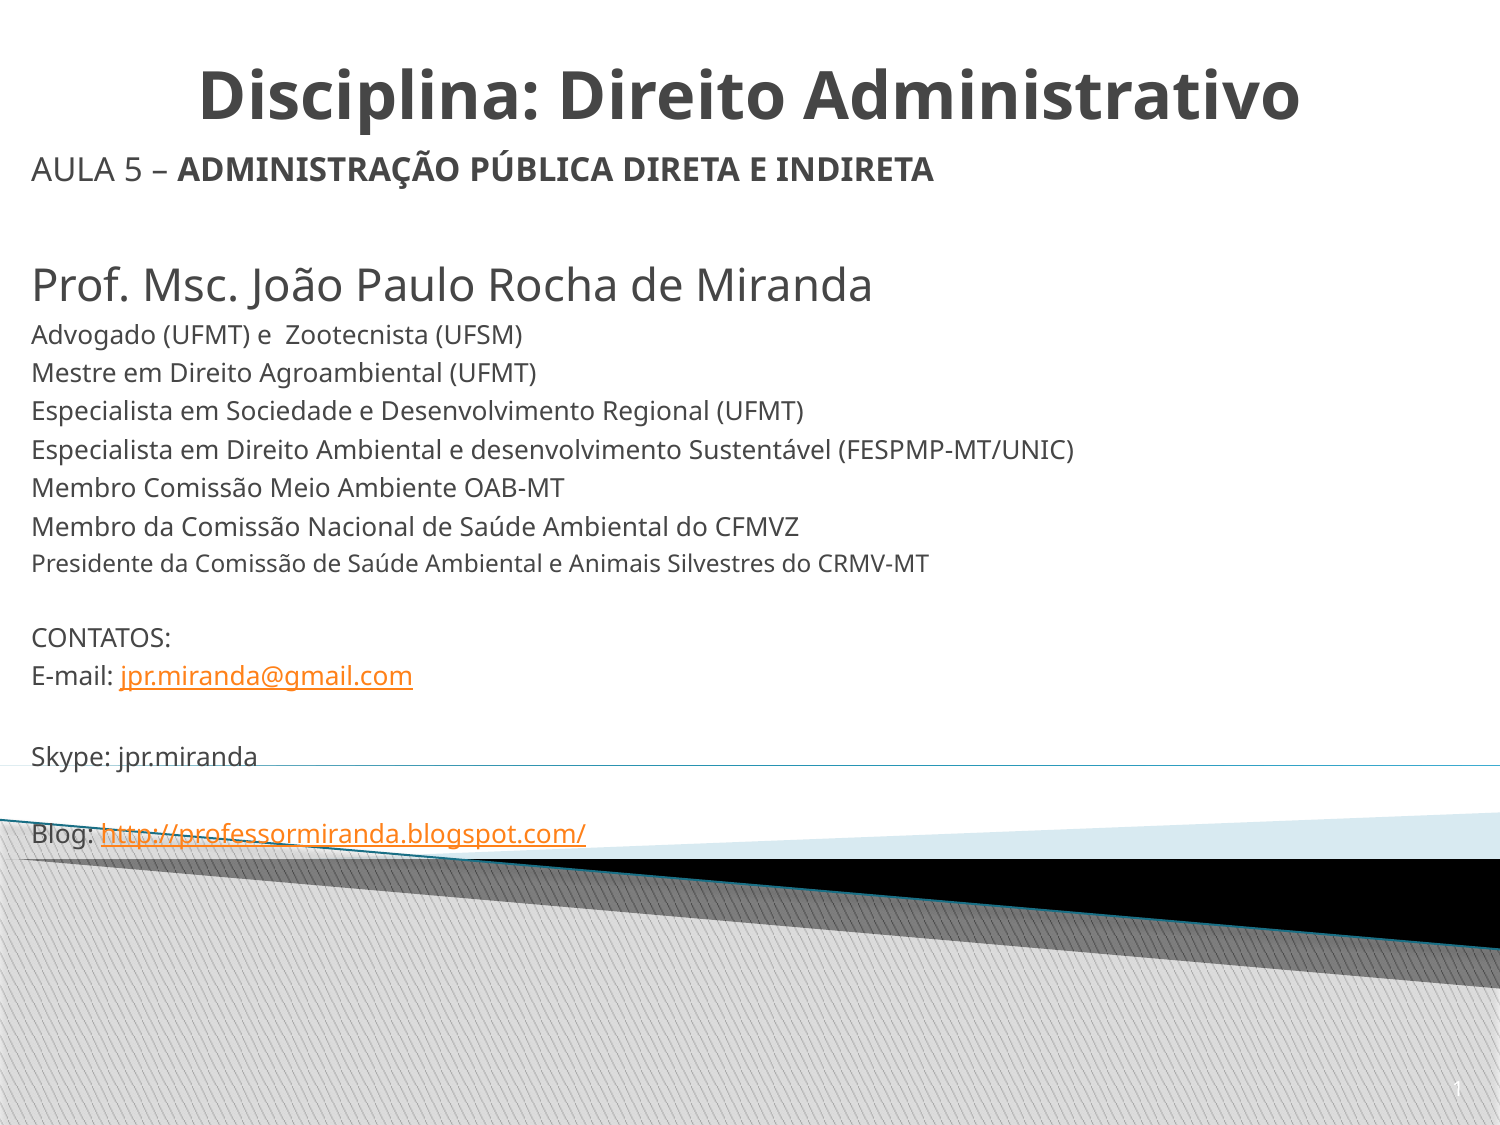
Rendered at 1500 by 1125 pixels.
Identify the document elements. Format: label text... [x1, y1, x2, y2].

title Disciplina: Direito Administrativo [0, 35, 1500, 141]
picture [118, 868, 1500, 989]
slide_number 1 [1418, 1051, 1479, 1112]
subtitle AULA 5 – ADMINISTRAÇÃO PÚBLICA DIRETA E INDIRETA Prof. Msc. João Paulo Rocha de Miranda Advogado (UFMT) e Zootecnista (UFSM) Mestre em Direito Agroambiental (UFMT) Especialista em Sociedade e Desenvolvimento Regional (UFMT) Especialista em Direito Ambiental e desenvolvimento Sustentável (FESPMP-MT/UNIC) Membro Comissão Meio Ambiente OAB-MT Membro da Comissão Nacional de Saúde Ambiental do CFMVZ Presidente da Comissão de Saúde Ambiental e Animais Silvestres do CRMV-MT CONTATOS: E-mail: jpr.miranda@gmail.com Skype: jpr.miranda Blog: http://professormiranda.blogspot.com/ [23, 140, 1454, 868]
